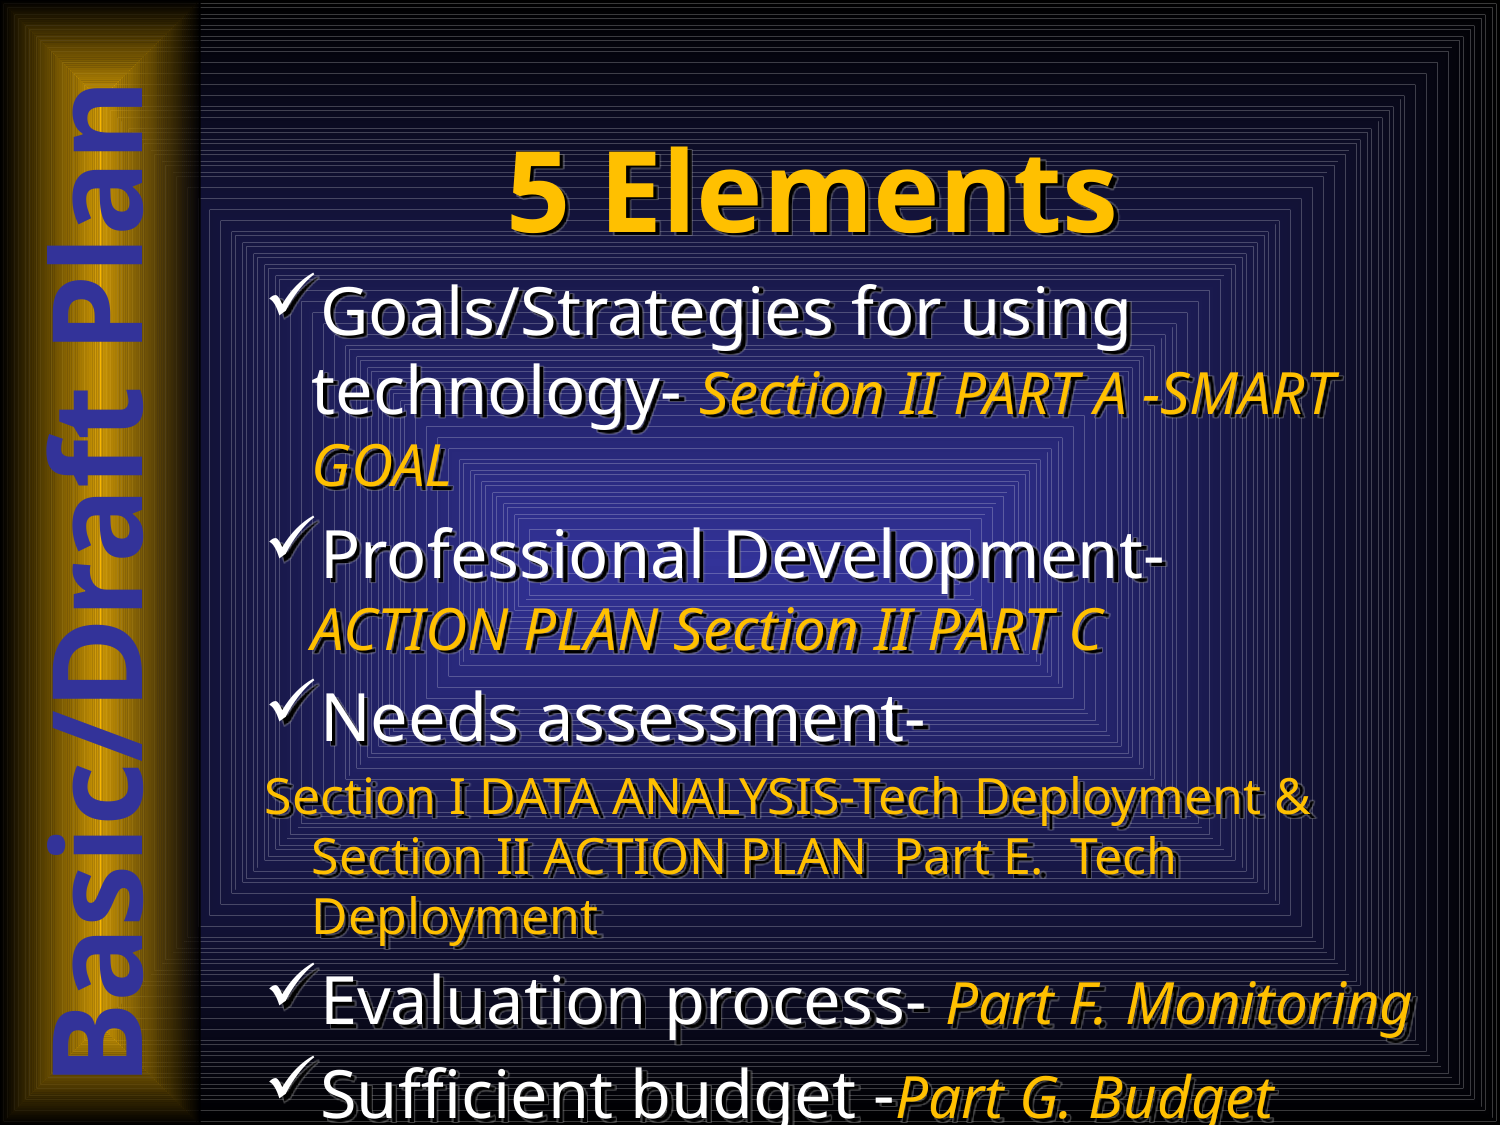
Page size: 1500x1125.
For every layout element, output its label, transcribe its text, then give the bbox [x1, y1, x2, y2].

list 5 Elements Goals/Strategies for using technology- Section II PART A -SMART GOAL Professional Development- ACTION PLAN Section II PART C Needs assessment- Section I DATA ANALYSIS-Tech Deployment & Section II ACTION PLAN Part E. Tech Deployment Evaluation process- Part F. Monitoring Sufficient budget -Part G. Budget [175, 112, 1451, 856]
text_box Basic/Draft Plan [9, 0, 175, 1102]
